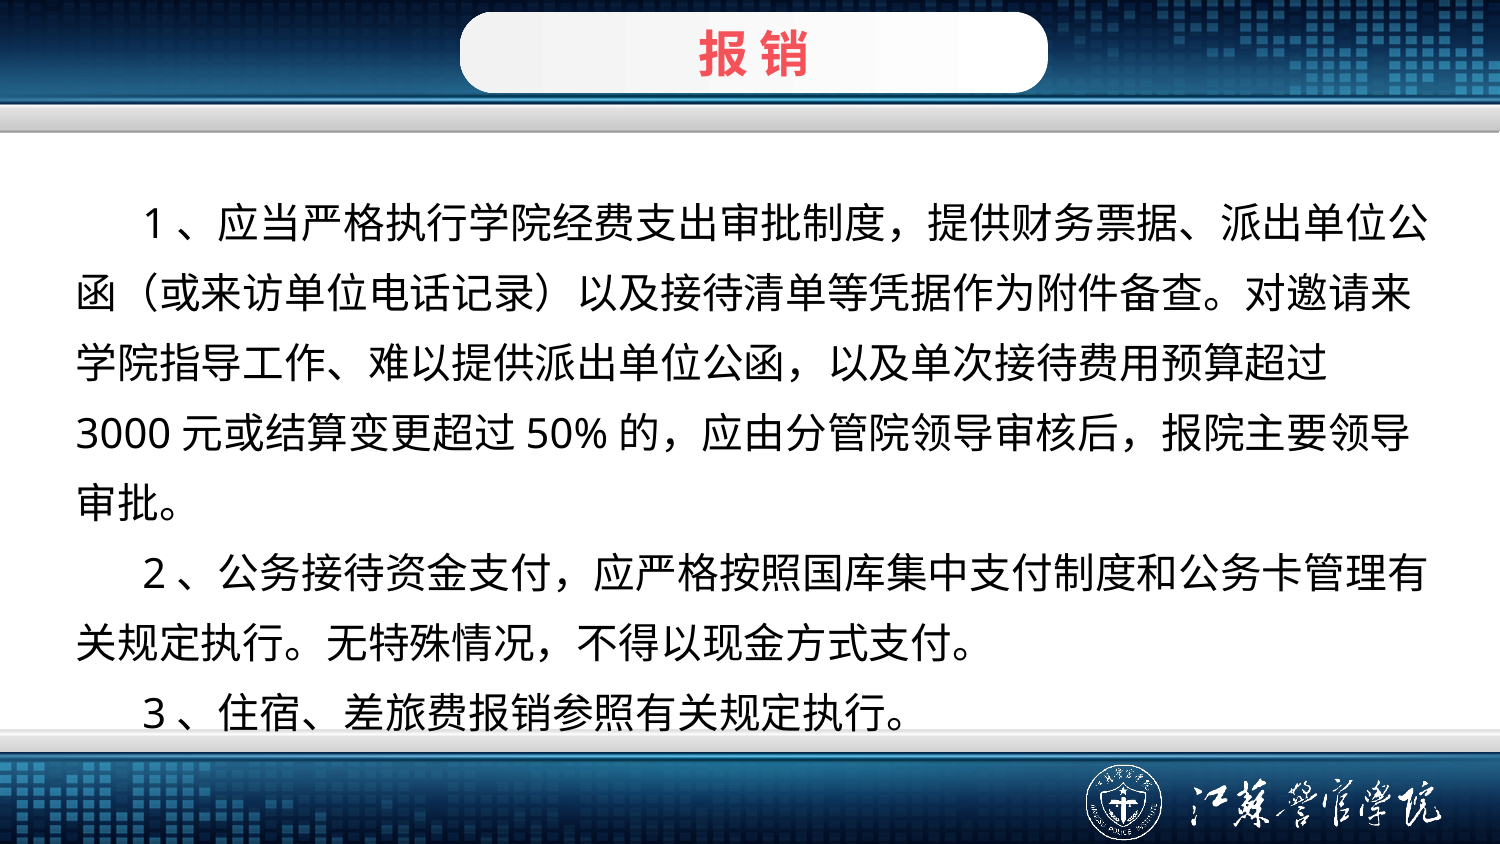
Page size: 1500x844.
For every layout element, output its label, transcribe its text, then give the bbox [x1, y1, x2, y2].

picture [0, 729, 1500, 844]
picture [0, 0, 1500, 133]
text_box 1、应当严格执行学院经费支出审批制度，提供财务票据、派出单位公函（或来访单位电话记录）以及接待清单等凭据作为附件备查。对邀请来学院指导工作、难以提供派出单位公函，以及单次接待费用预算超过3000元或结算变更超过50%的，应由分管院领导审核后，报院主要领导审批。 2、公务接待资金支付，应严格按照国库集中支付制度和公务卡管理有关规定执行。无特殊情况，不得以现金方式支付。 3、住宿、差旅费报销参照有关规定执行。 [60, 169, 1447, 728]
